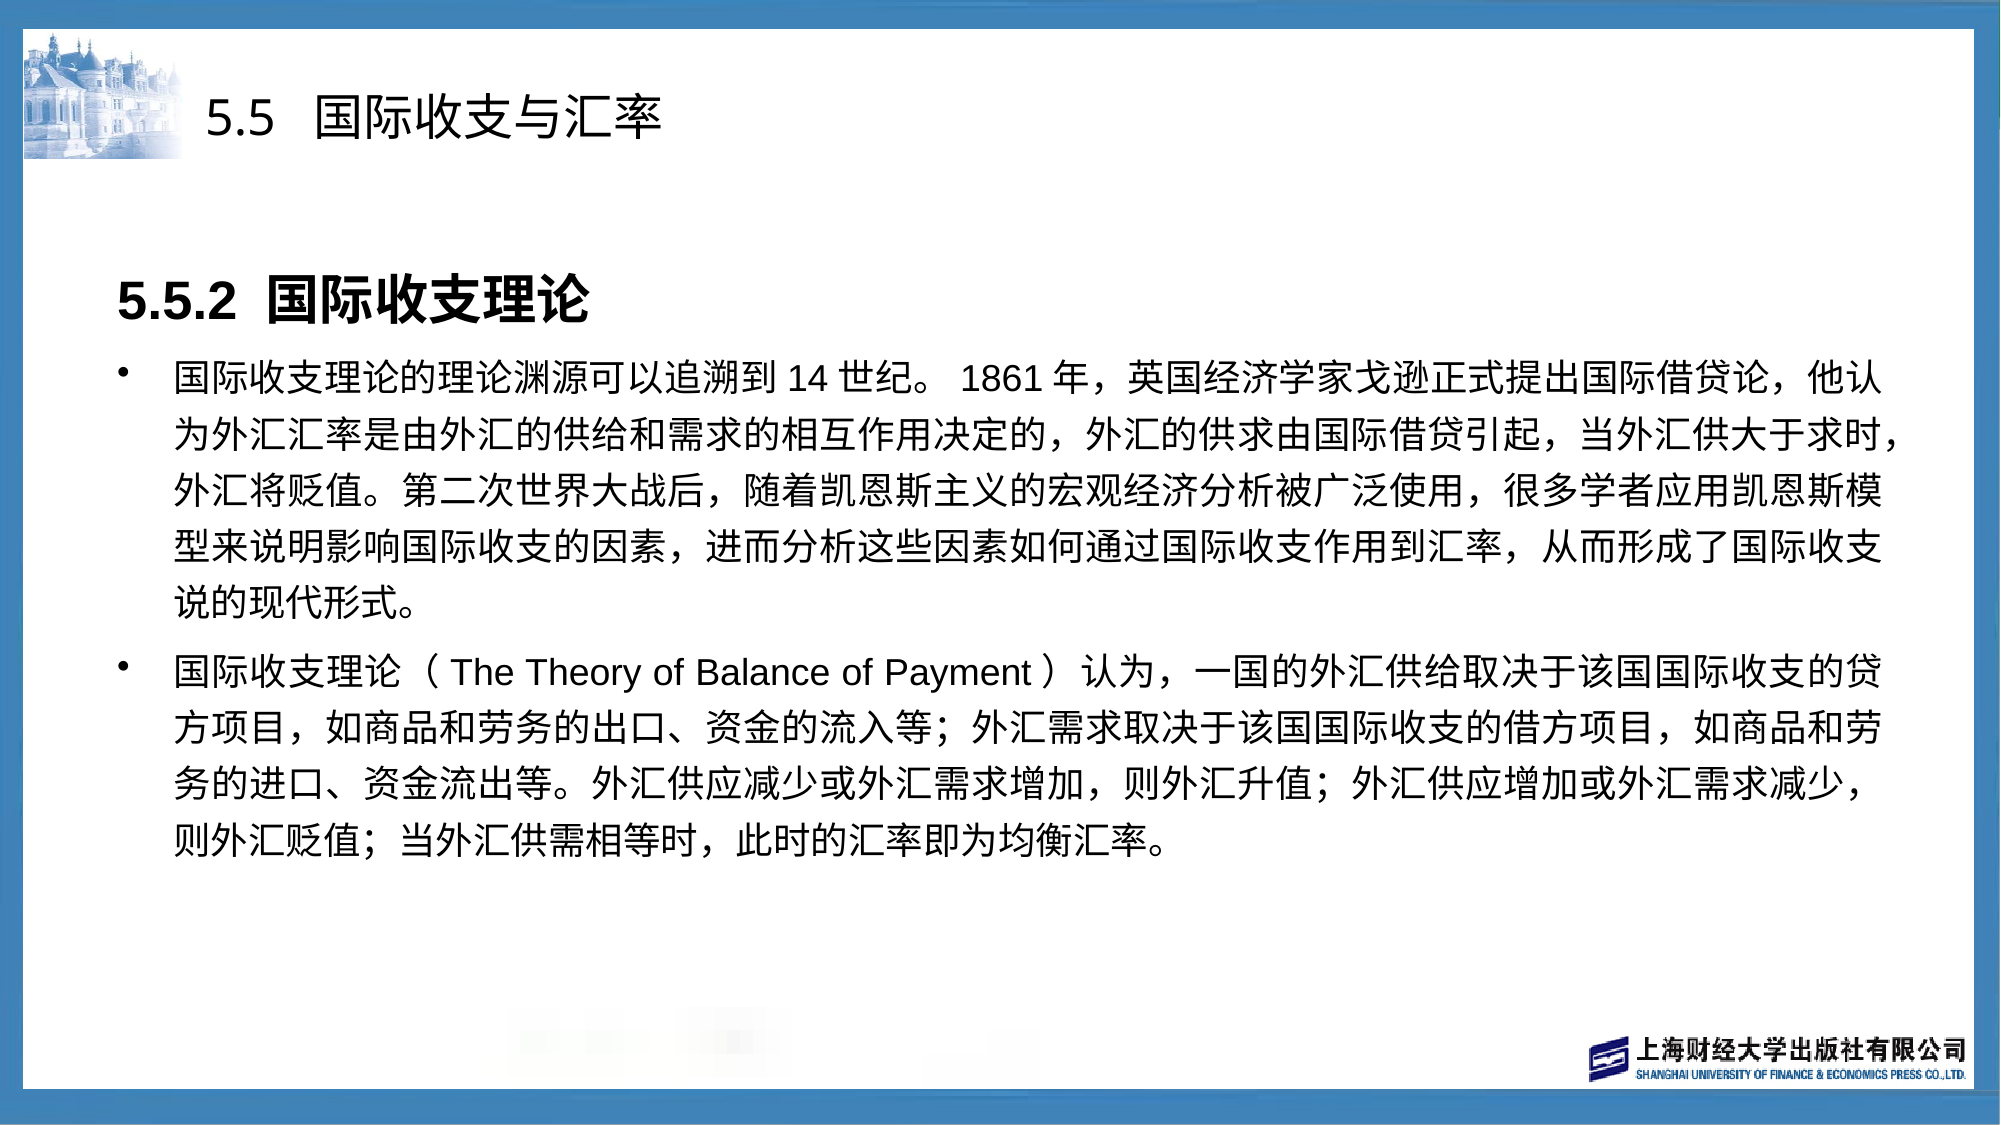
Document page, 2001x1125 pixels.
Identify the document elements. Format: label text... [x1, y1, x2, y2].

list 5.5.2 国际收支理论 国际收支理论的理论渊源可以追溯到14世纪。1861年，英国经济学家戈逊正式提出国际借贷论，他认为外汇汇率是由外汇的供给和需求的相互作用决定的，外汇的供求由国际借贷引起，当外汇供大于求时，外汇将贬值。第二次世界大战后，随着凯恩斯主义的宏观经济分析被广泛使用，很多学者应用凯恩斯模型来说明影响国际收支的因素，进而分析这些因素如何通过国际收支作用到汇率，从而形成了国际收支说的现代形式。 国际收支理论（The Theory of Balance of Payment）认为，一国的外汇供给取决于该国国际收支的贷方项目，如商品和劳务的出口、资金的流入等；外汇需求取决于该国国际收支的借方项目，如商品和劳务的进口、资金流出等。外汇供应减少或外汇需求增加，则外汇升值；外汇供应增加或外汇需求减少，则外汇贬值；当外汇供需相等时，此时的汇率即为均衡汇率。 [102, 241, 1898, 1065]
title 5.5 国际收支与汇率 [190, 64, 1547, 168]
picture [0, 0, 2001, 1125]
